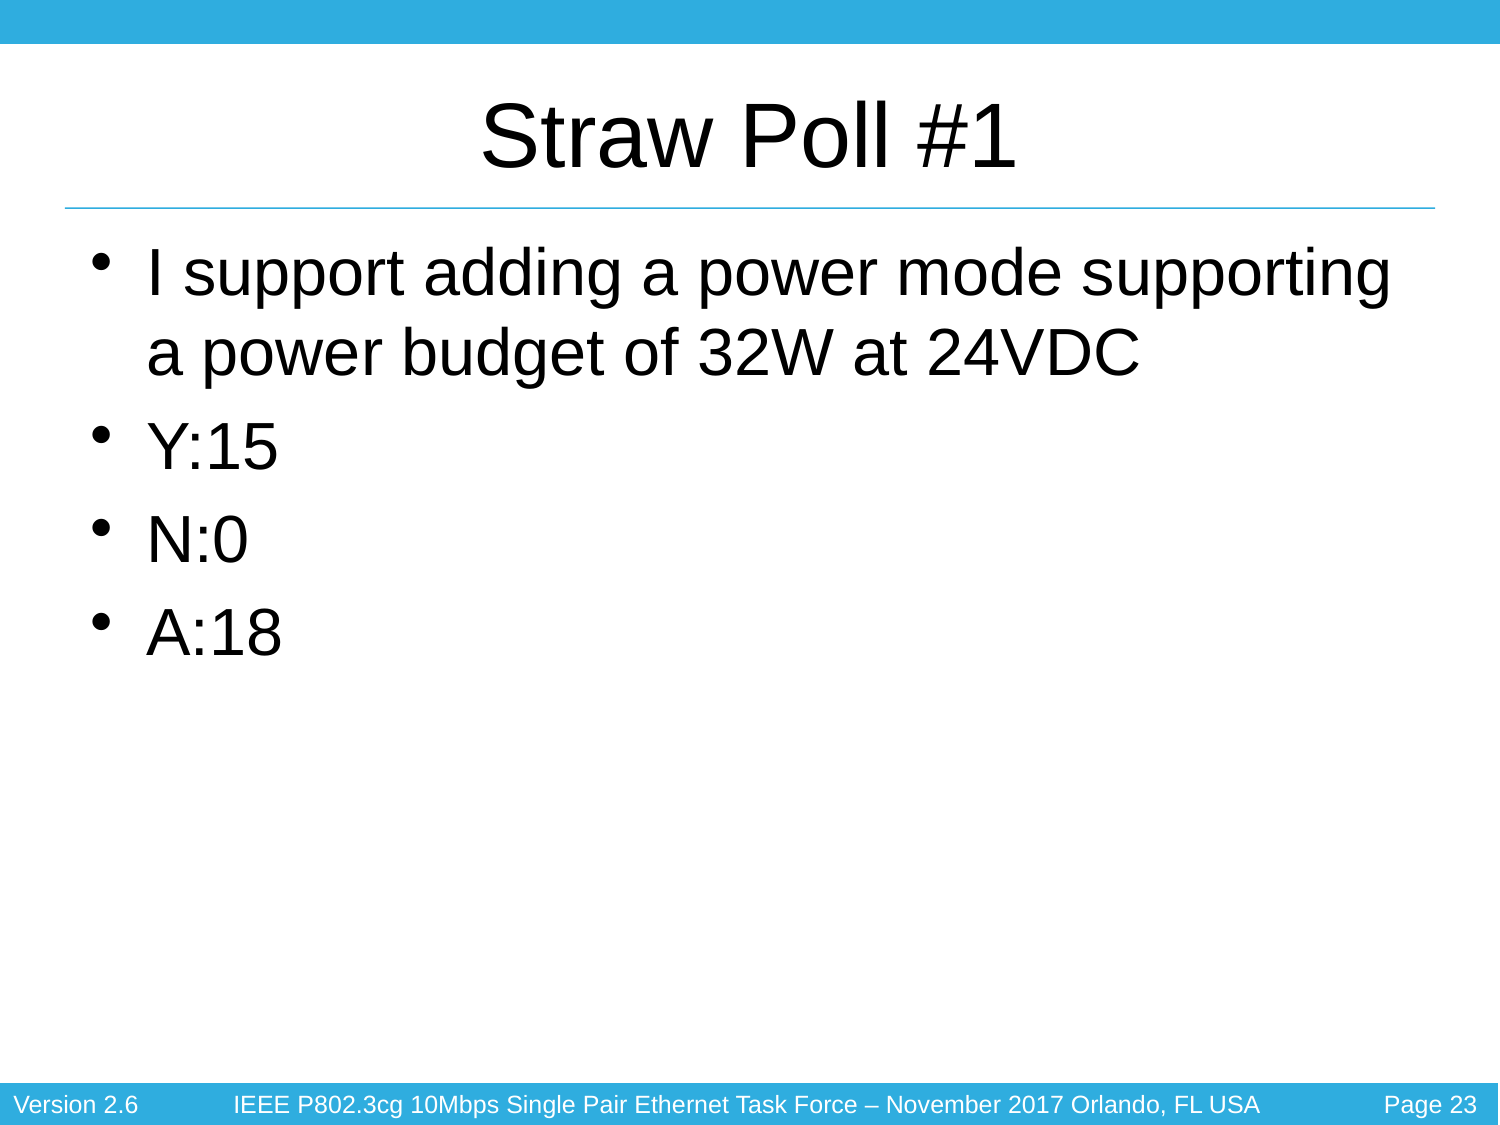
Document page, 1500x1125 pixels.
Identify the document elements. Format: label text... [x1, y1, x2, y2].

list I support adding a power mode supporting a power budget of 32W at 24VDC Y:15 N:0 A:18 [74, 221, 1426, 965]
title Straw Poll #1 [74, 66, 1426, 197]
